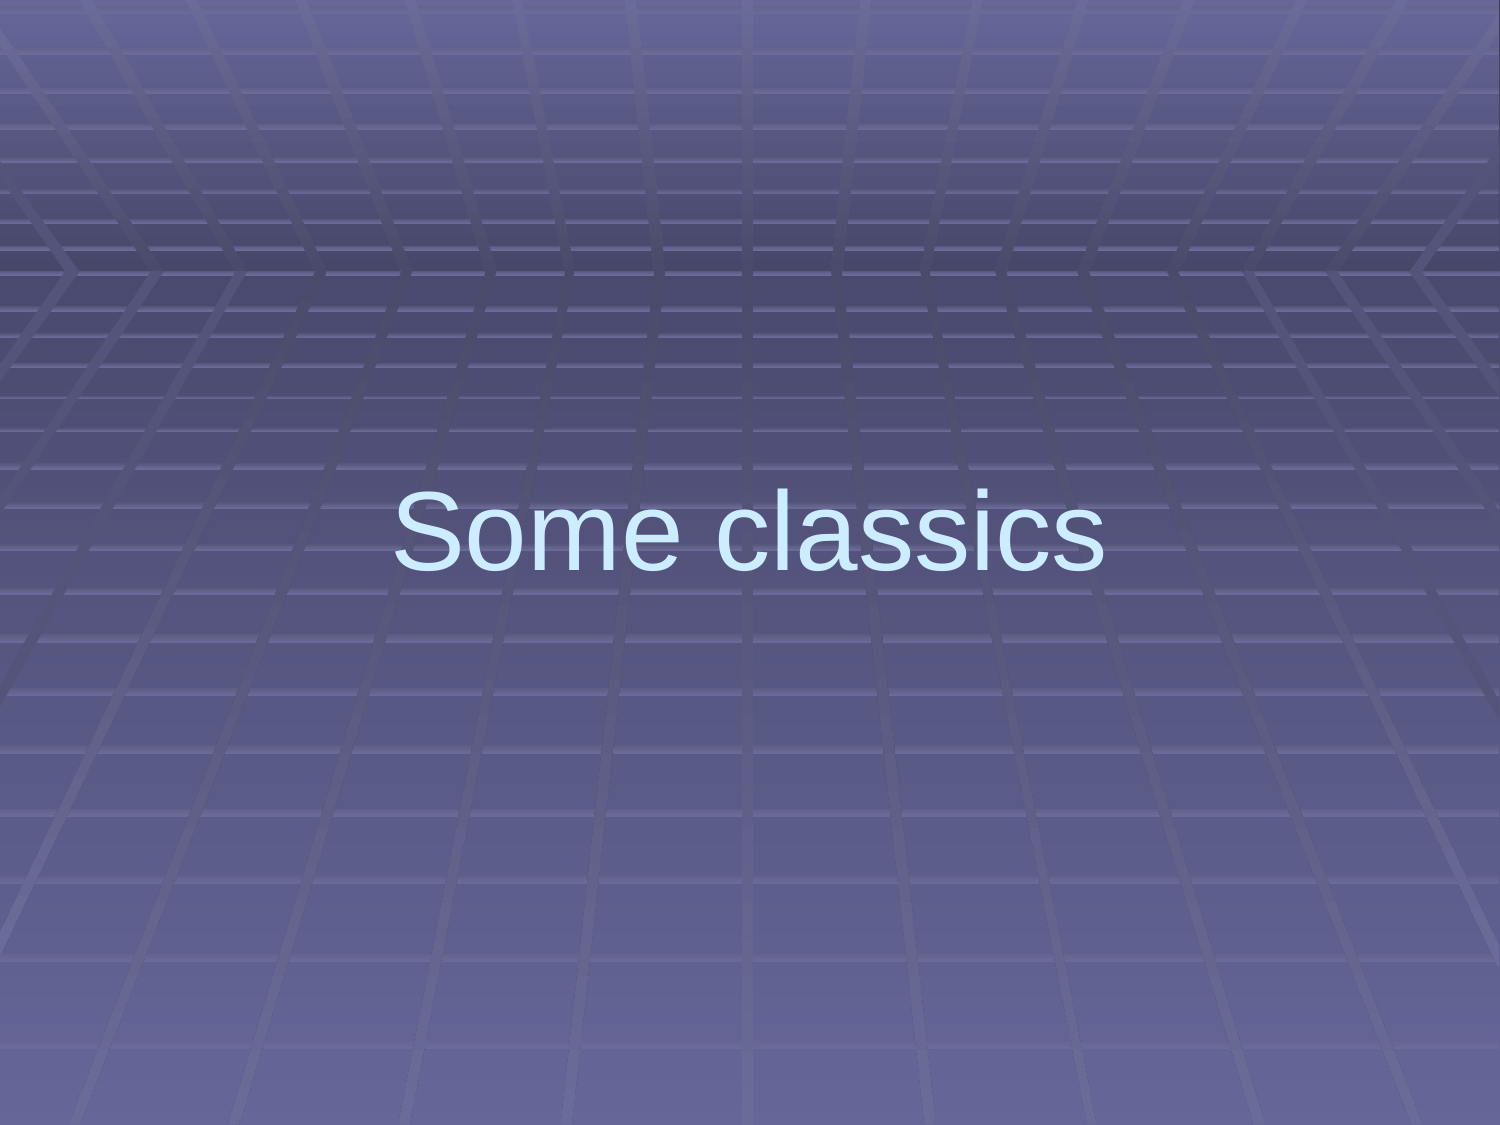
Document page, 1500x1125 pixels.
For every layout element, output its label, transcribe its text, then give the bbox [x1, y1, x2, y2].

title Some classics [74, 314, 1425, 601]
